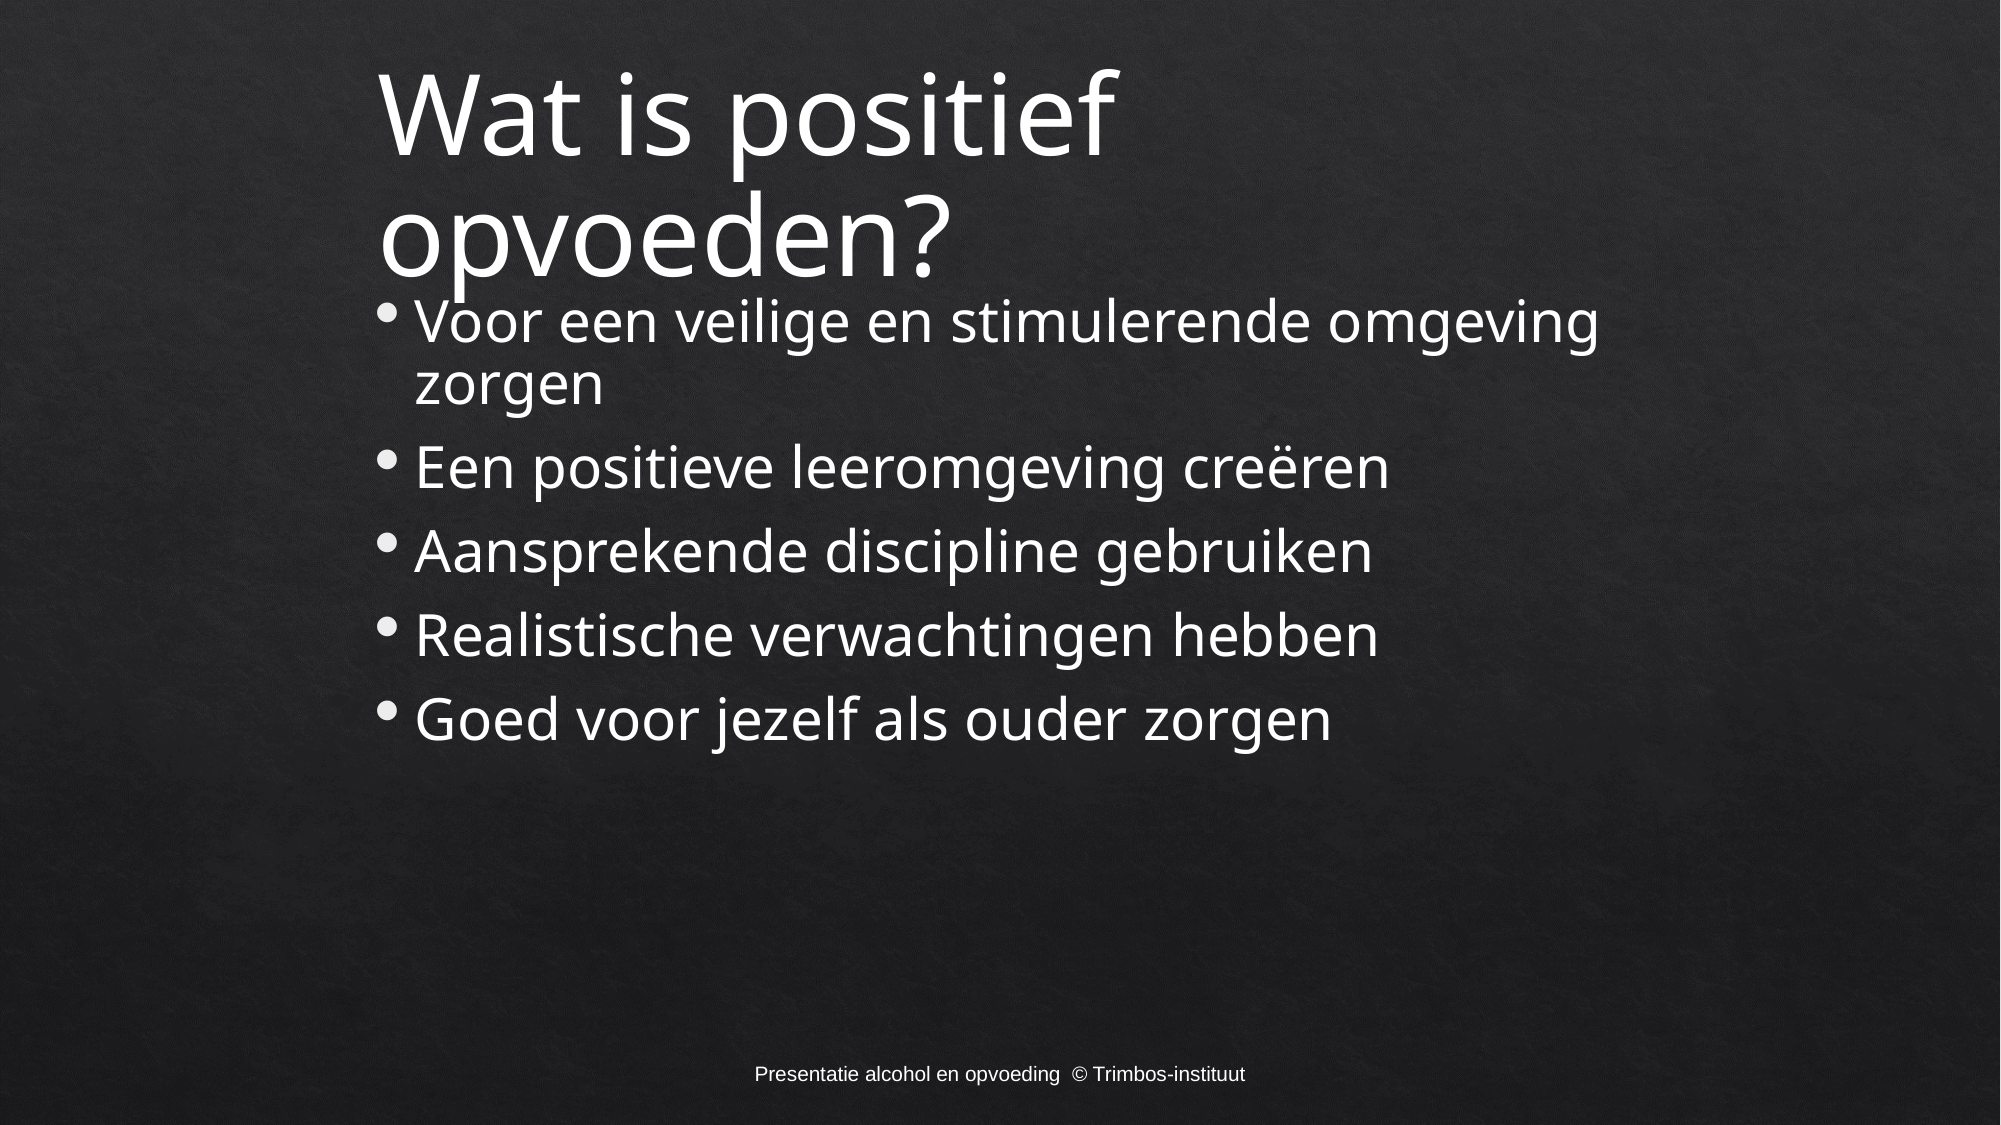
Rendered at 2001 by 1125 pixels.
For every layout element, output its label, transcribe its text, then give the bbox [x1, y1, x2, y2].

list Voor een veilige en stimulerende omgeving zorgen Een positieve leeromgeving creëren Aansprekende discipline gebruiken Realistische verwachtingen hebben Goed voor jezelf als ouder zorgen [362, 284, 1637, 950]
picture [0, 0, 2001, 1125]
title Wat is positief opvoeden? [362, 99, 1637, 260]
footer Presentatie alcohol en opvoeding © Trimbos-instituut [662, 1042, 1338, 1103]
